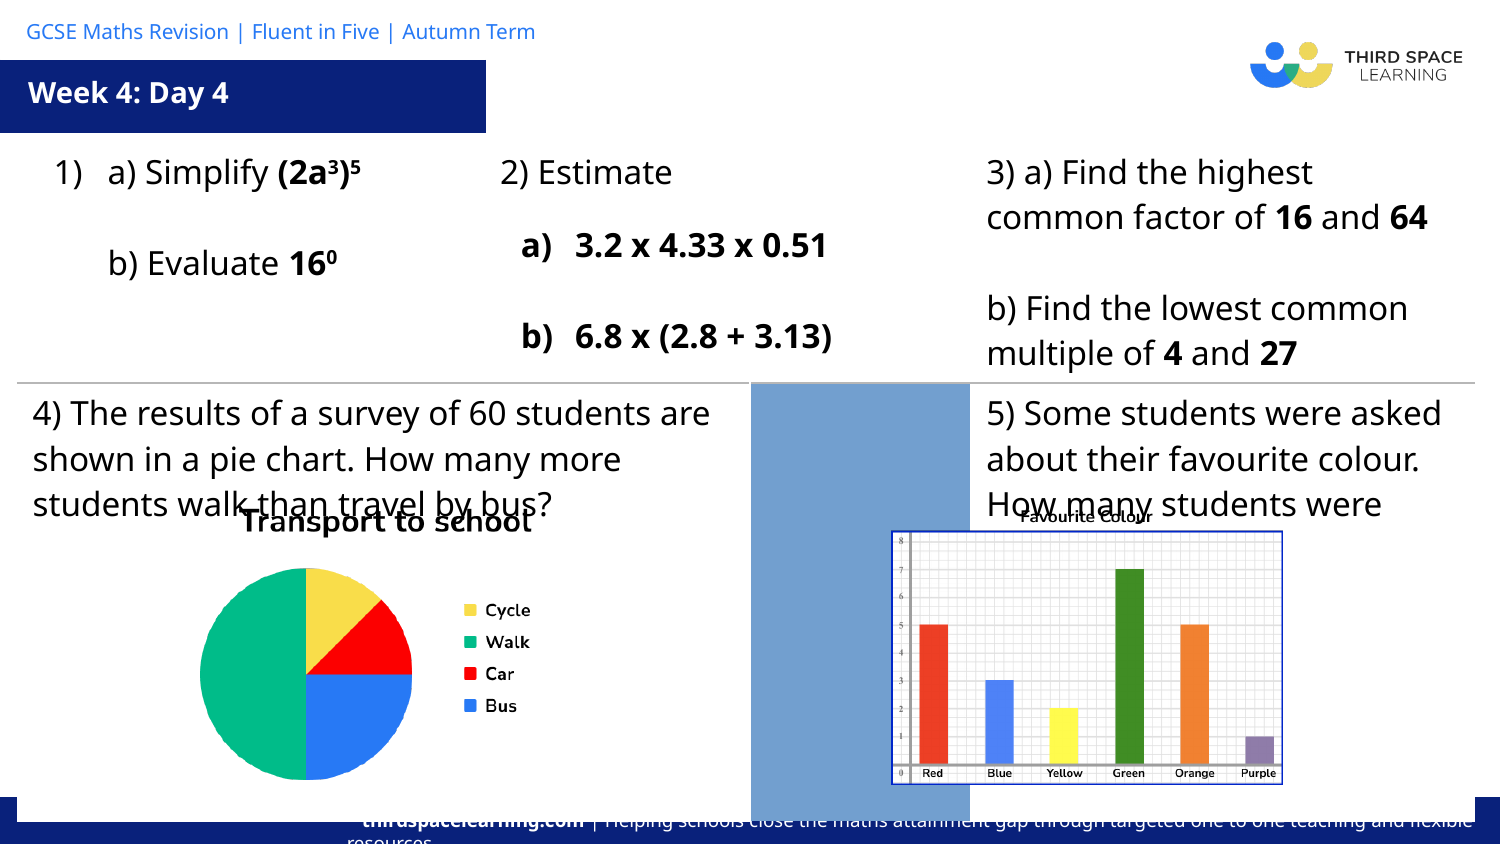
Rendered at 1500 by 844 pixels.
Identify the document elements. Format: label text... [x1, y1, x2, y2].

table_cell 5) Some students were asked about their favourite colour. How many students were asked in total? [972, 384, 1474, 820]
text_box Week 4: Day 4 [13, 59, 383, 125]
table_header 2) Estimate 3.2 x 4.33 x 0.51 6.8 x (2.8 + 3.13) [486, 142, 970, 382]
table_cell 4) The results of a survey of 60 students are shown in a pie chart. How many more students walk than travel by bus? [19, 384, 749, 820]
picture [1250, 33, 1465, 99]
picture [199, 500, 532, 780]
table_header a) Simplify (2a3)5 b) Evaluate 160 [19, 142, 484, 382]
table_header 3) a) Find the highest common factor of 16 and 64 b) Find the lowest common multiple of 4 and 27 [972, 142, 1474, 382]
picture [891, 505, 1283, 785]
